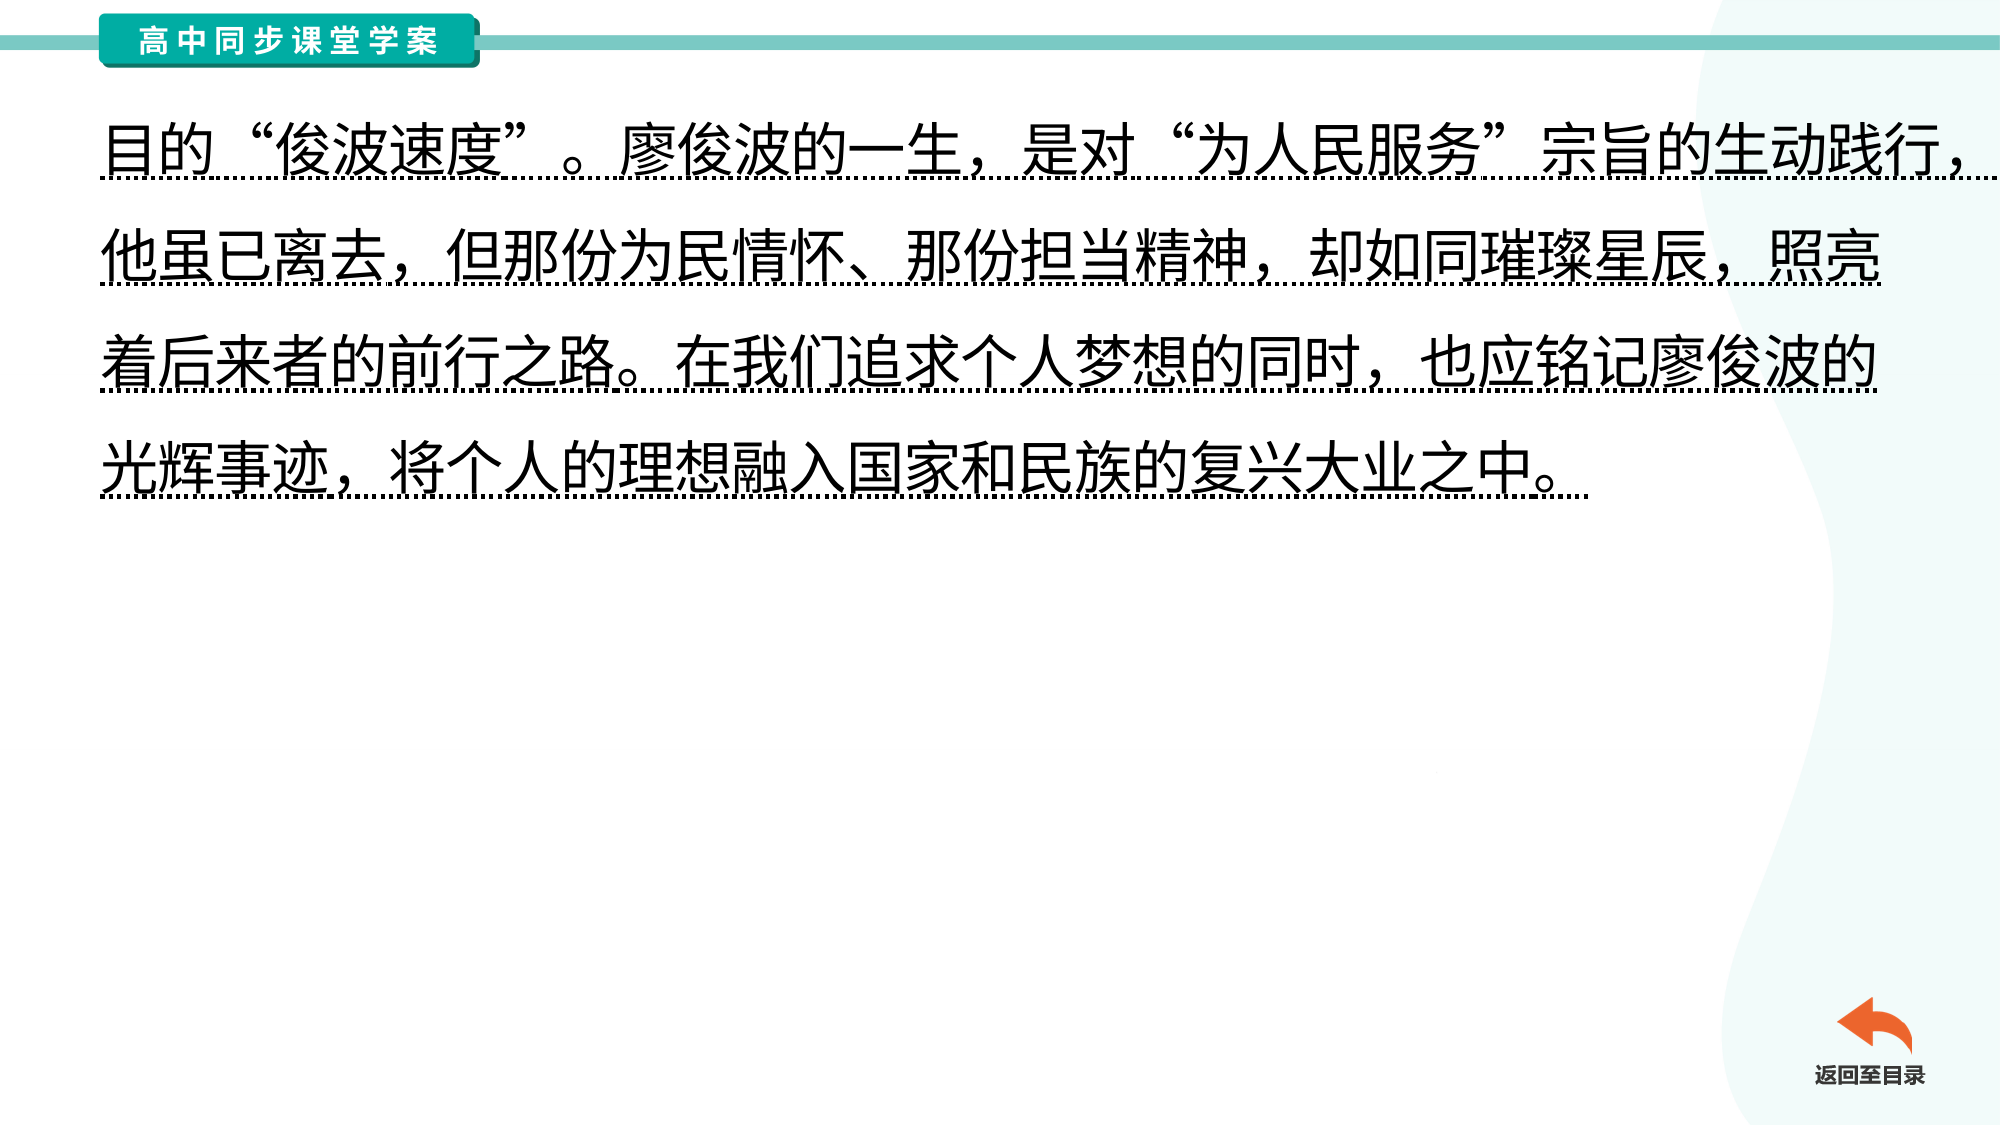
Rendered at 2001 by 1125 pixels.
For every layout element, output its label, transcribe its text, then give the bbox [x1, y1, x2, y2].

picture [0, 0, 2000, 1125]
text_box 目的“俊波速度”。廖俊波的一生，是对“为人民服务”宗旨的生动践行， 他虽已离去，但那份为民情怀、那份担当精神，却如同璀璨星辰，照亮 着后来者的前行之路。在我们追求个人梦想的同时，也应铭记廖俊波的 光辉事迹，将个人的理想融入国家和民族的复兴大业之中。 [100, 76, 1899, 502]
